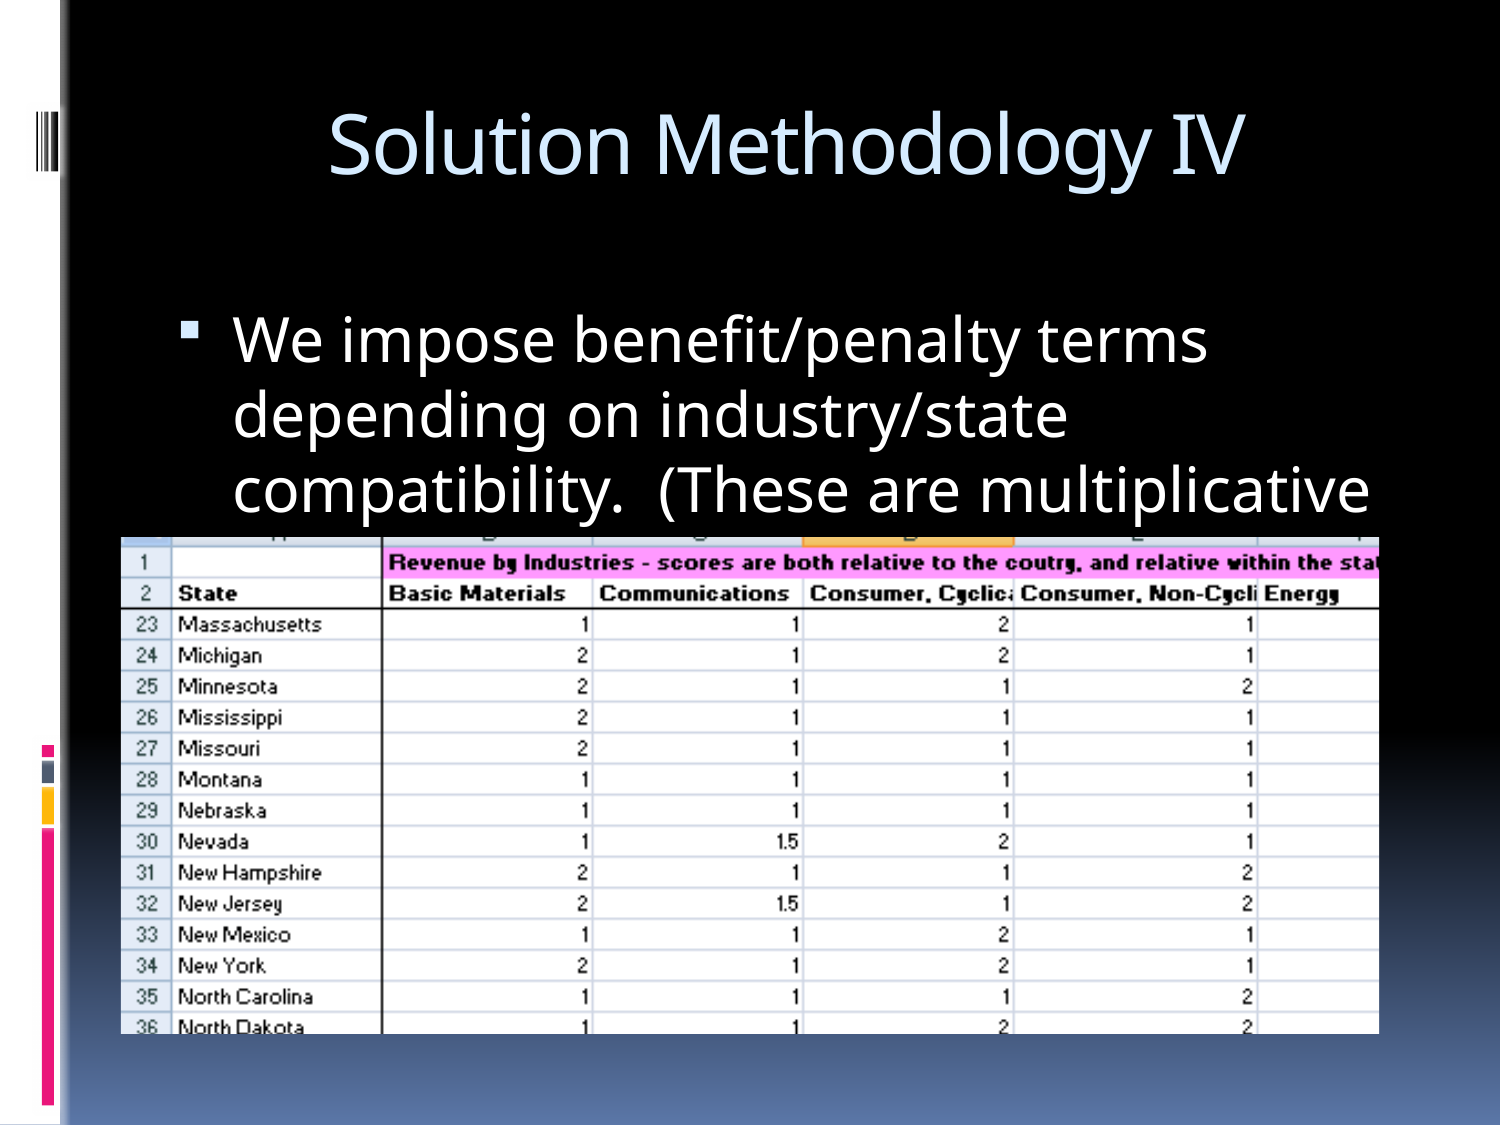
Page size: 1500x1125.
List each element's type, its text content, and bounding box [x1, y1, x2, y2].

picture [120, 536, 1380, 1035]
list We impose benefit/penalty terms depending on industry/state compatibility. (These are multiplicative in the final optimization). [150, 292, 1425, 1043]
title Solution Methodology IV [150, 83, 1425, 234]
